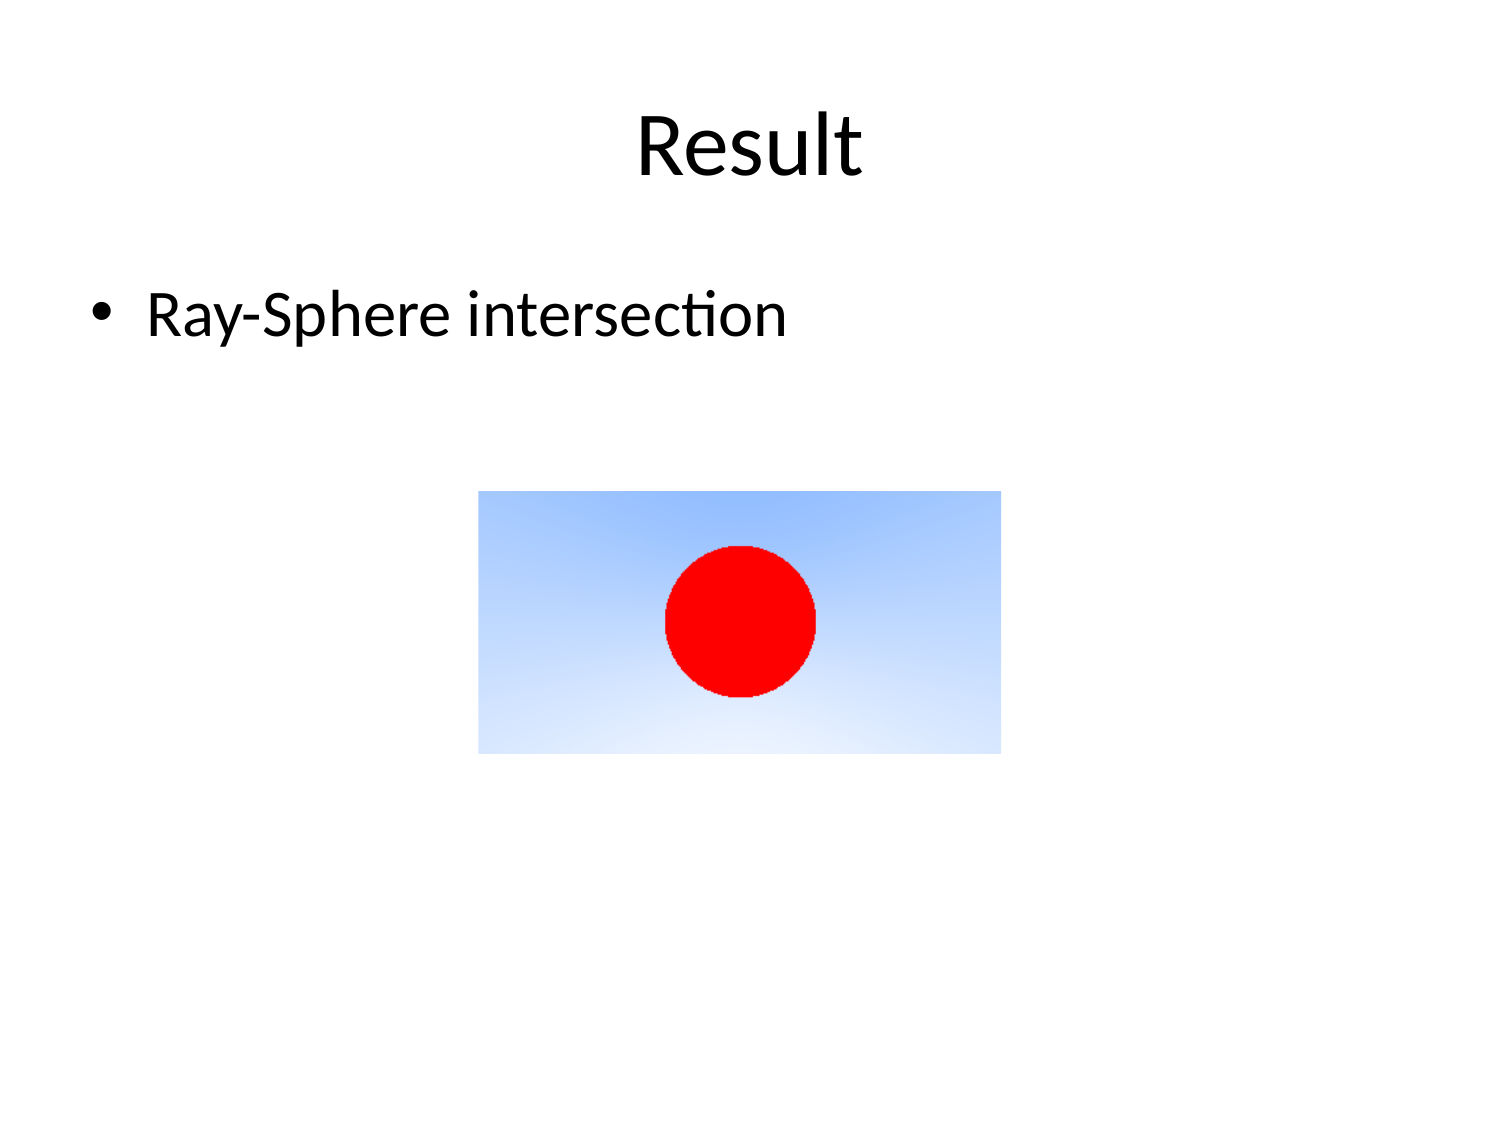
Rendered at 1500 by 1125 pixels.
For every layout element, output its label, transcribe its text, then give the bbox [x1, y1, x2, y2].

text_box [477, 491, 1002, 754]
title Result [75, 45, 1425, 233]
list Ray-Sphere intersection [75, 262, 1425, 1005]
